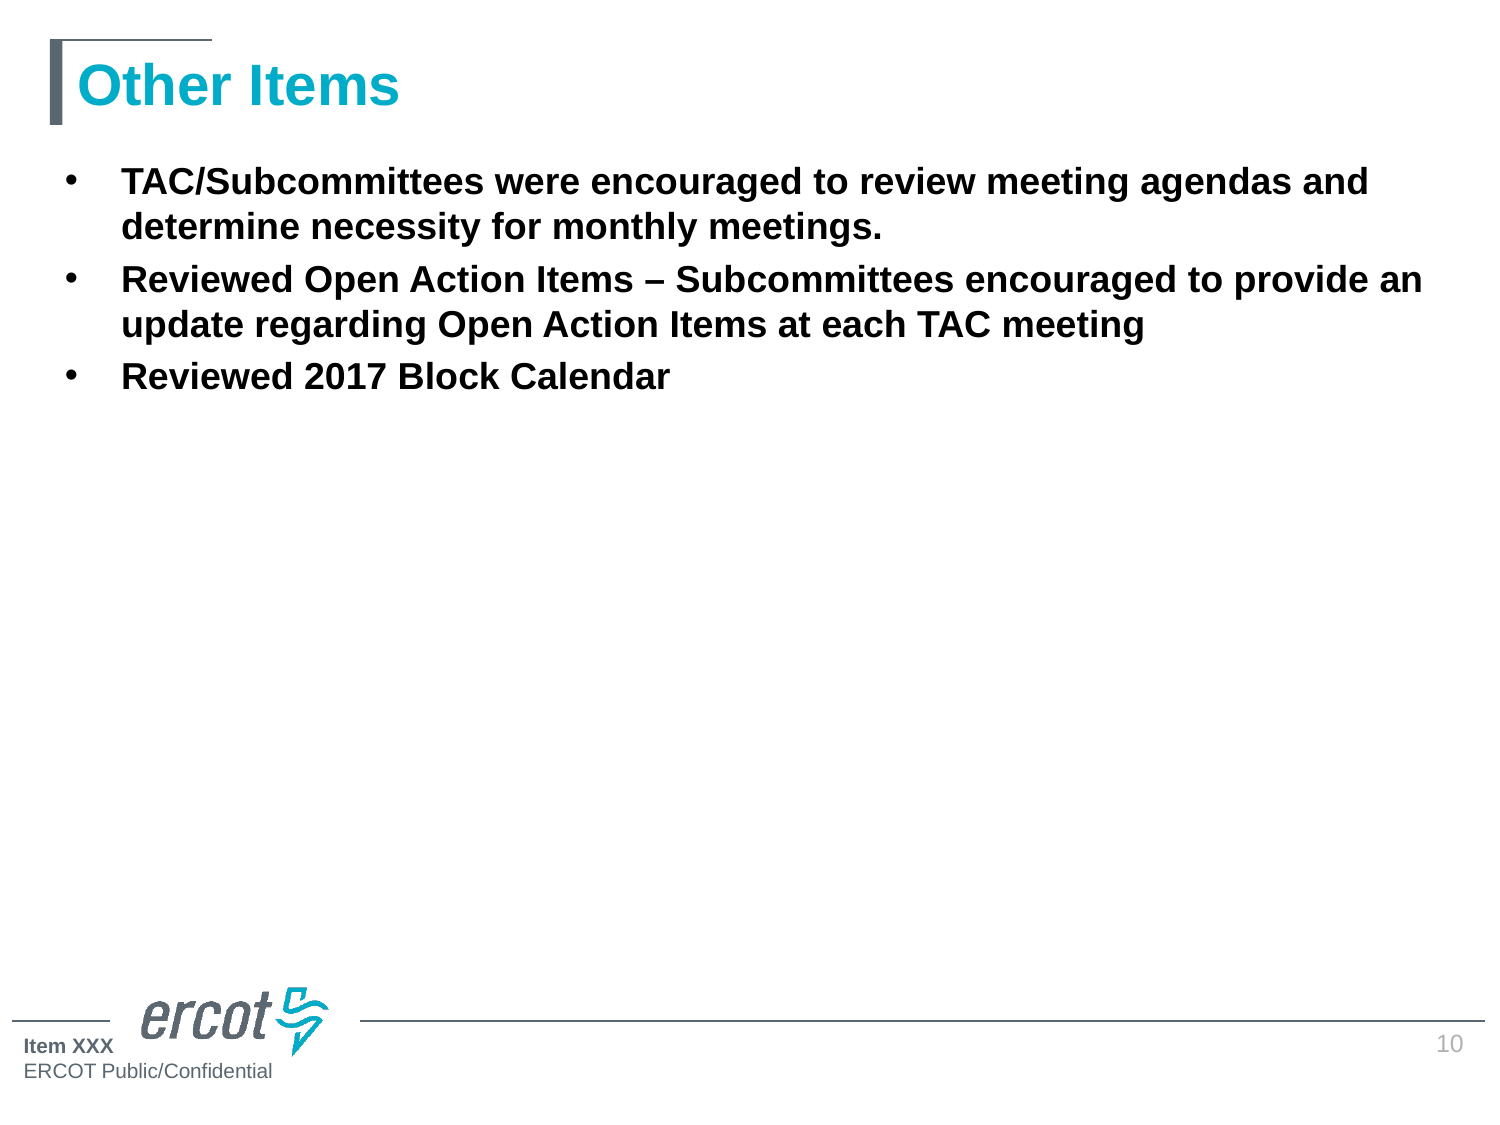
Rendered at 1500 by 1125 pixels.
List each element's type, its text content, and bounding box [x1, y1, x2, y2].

list TAC/Subcommittees were encouraged to review meeting agendas and determine necessity for monthly meetings. Reviewed Open Action Items – Subcommittees encouraged to provide an update regarding Open Action Items at each TAC meeting Reviewed 2017 Block Calendar [50, 149, 1450, 1013]
slide_number 10 [1412, 1025, 1488, 1060]
picture [137, 1013, 332, 1059]
title Other Items [62, 39, 1450, 149]
